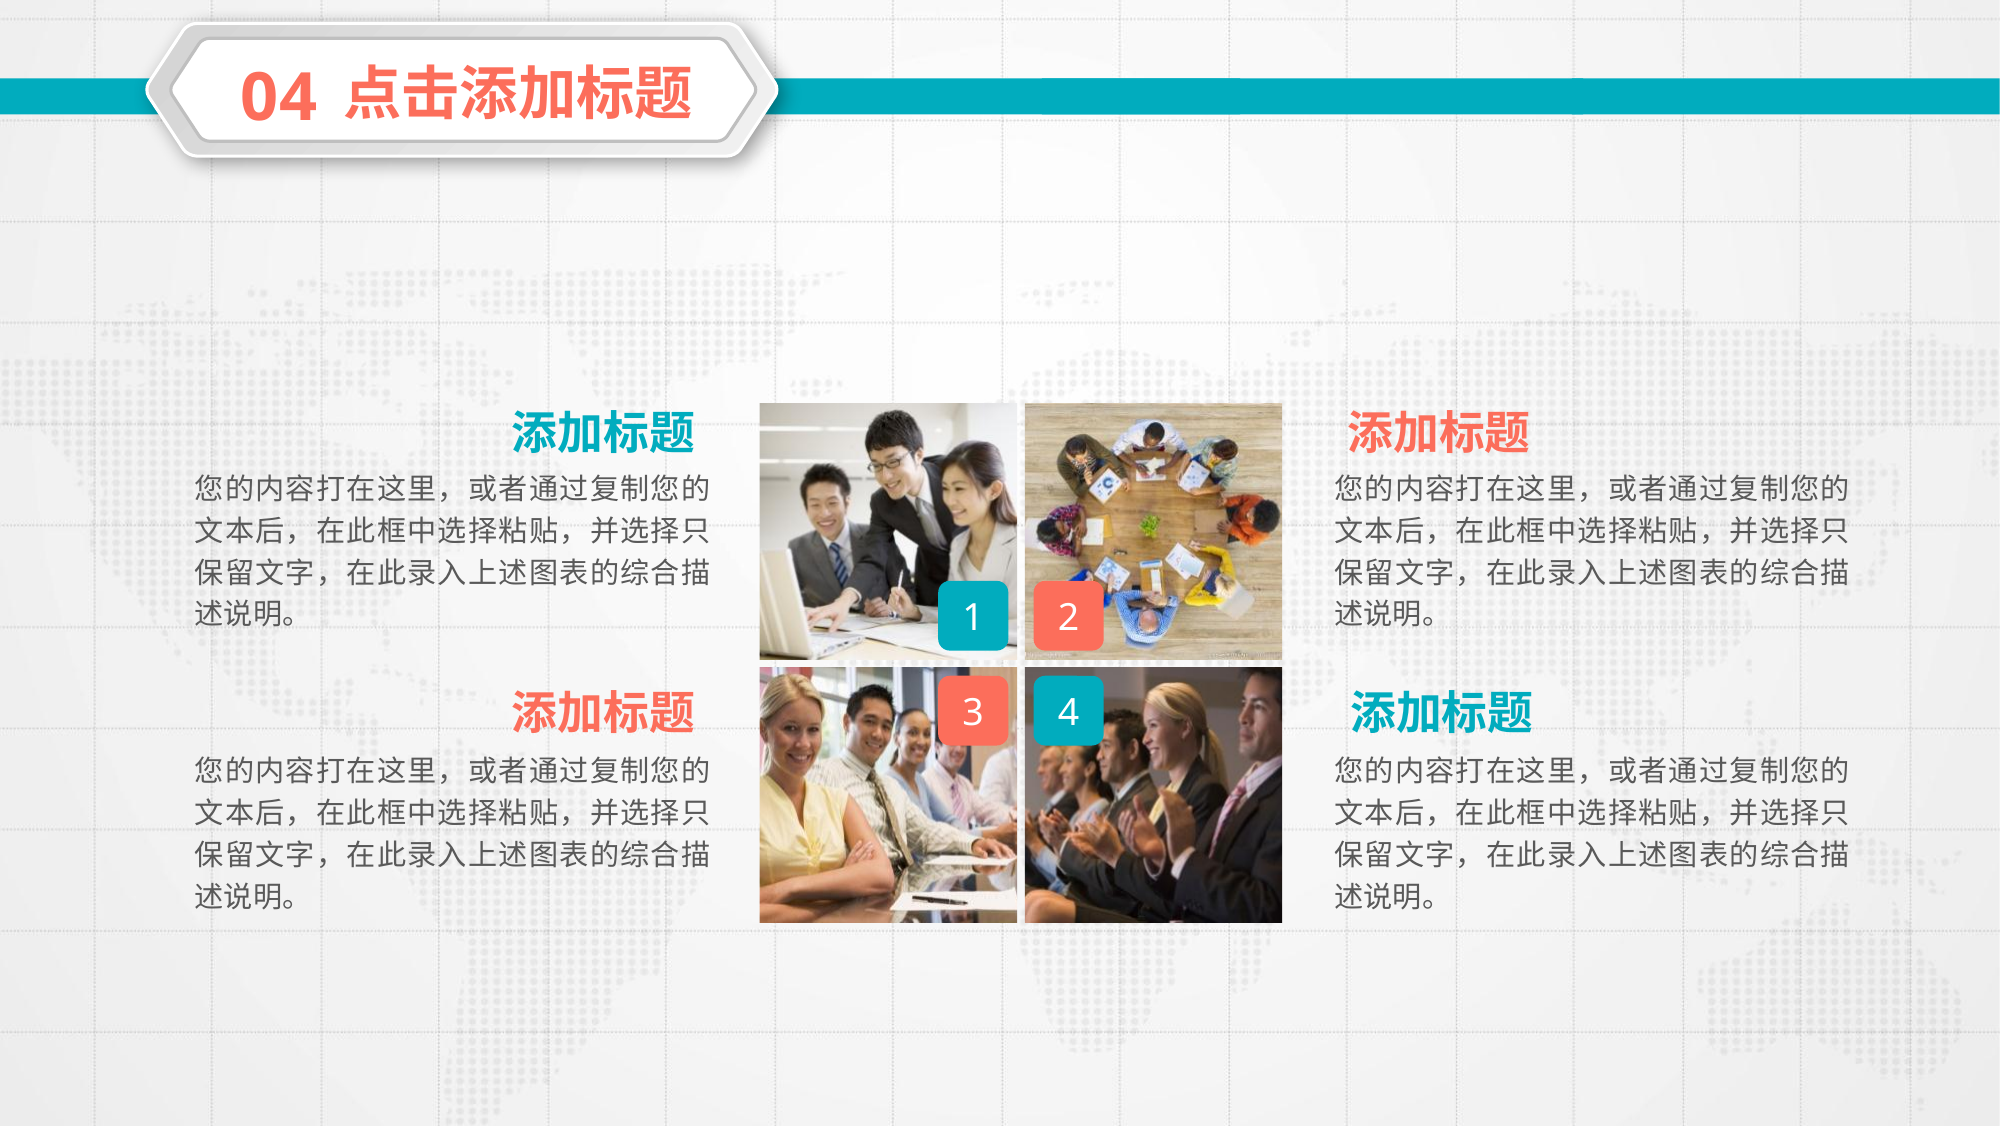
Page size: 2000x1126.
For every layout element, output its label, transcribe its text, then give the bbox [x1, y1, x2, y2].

text_box [1024, 666, 1283, 924]
text_box [1024, 402, 1283, 660]
text_box 您的内容打在这里，或者通过复制您的文本后，在此框中选择粘贴，并选择只保留文字，在此录入上述图表的综合描述说明。 [1320, 738, 1864, 920]
text_box 您的内容打在这里，或者通过复制您的文本后，在此框中选择粘贴，并选择只保留文字，在此录入上述图表的综合描述说明。 [181, 456, 725, 638]
text_box 添加标题 [1335, 676, 1573, 747]
text_box 2 [1032, 579, 1105, 652]
text_box 添加标题 [472, 396, 710, 467]
text_box 1 [937, 579, 1010, 652]
picture [0, 115, 2000, 1126]
text_box [759, 402, 1018, 660]
text_box 添加标题 [1332, 396, 1571, 467]
text_box 4 [1032, 674, 1105, 747]
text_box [146, 23, 777, 157]
text_box 您的内容打在这里，或者通过复制您的文本后，在此框中选择粘贴，并选择只保留文字，在此录入上述图表的综合描述说明。 [181, 738, 725, 920]
text_box 您的内容打在这里，或者通过复制您的文本后，在此框中选择粘贴，并选择只保留文字，在此录入上述图表的综合描述说明。 [1320, 456, 1864, 638]
text_box 点击添加标题 [328, 49, 1493, 180]
text_box [1493, 78, 1571, 115]
text_box [759, 666, 1018, 924]
picture [0, 0, 2000, 78]
text_box 添加标题 [472, 676, 710, 747]
text_box [1571, 78, 2000, 115]
text_box [0, 78, 145, 115]
text_box 3 [937, 674, 1010, 747]
